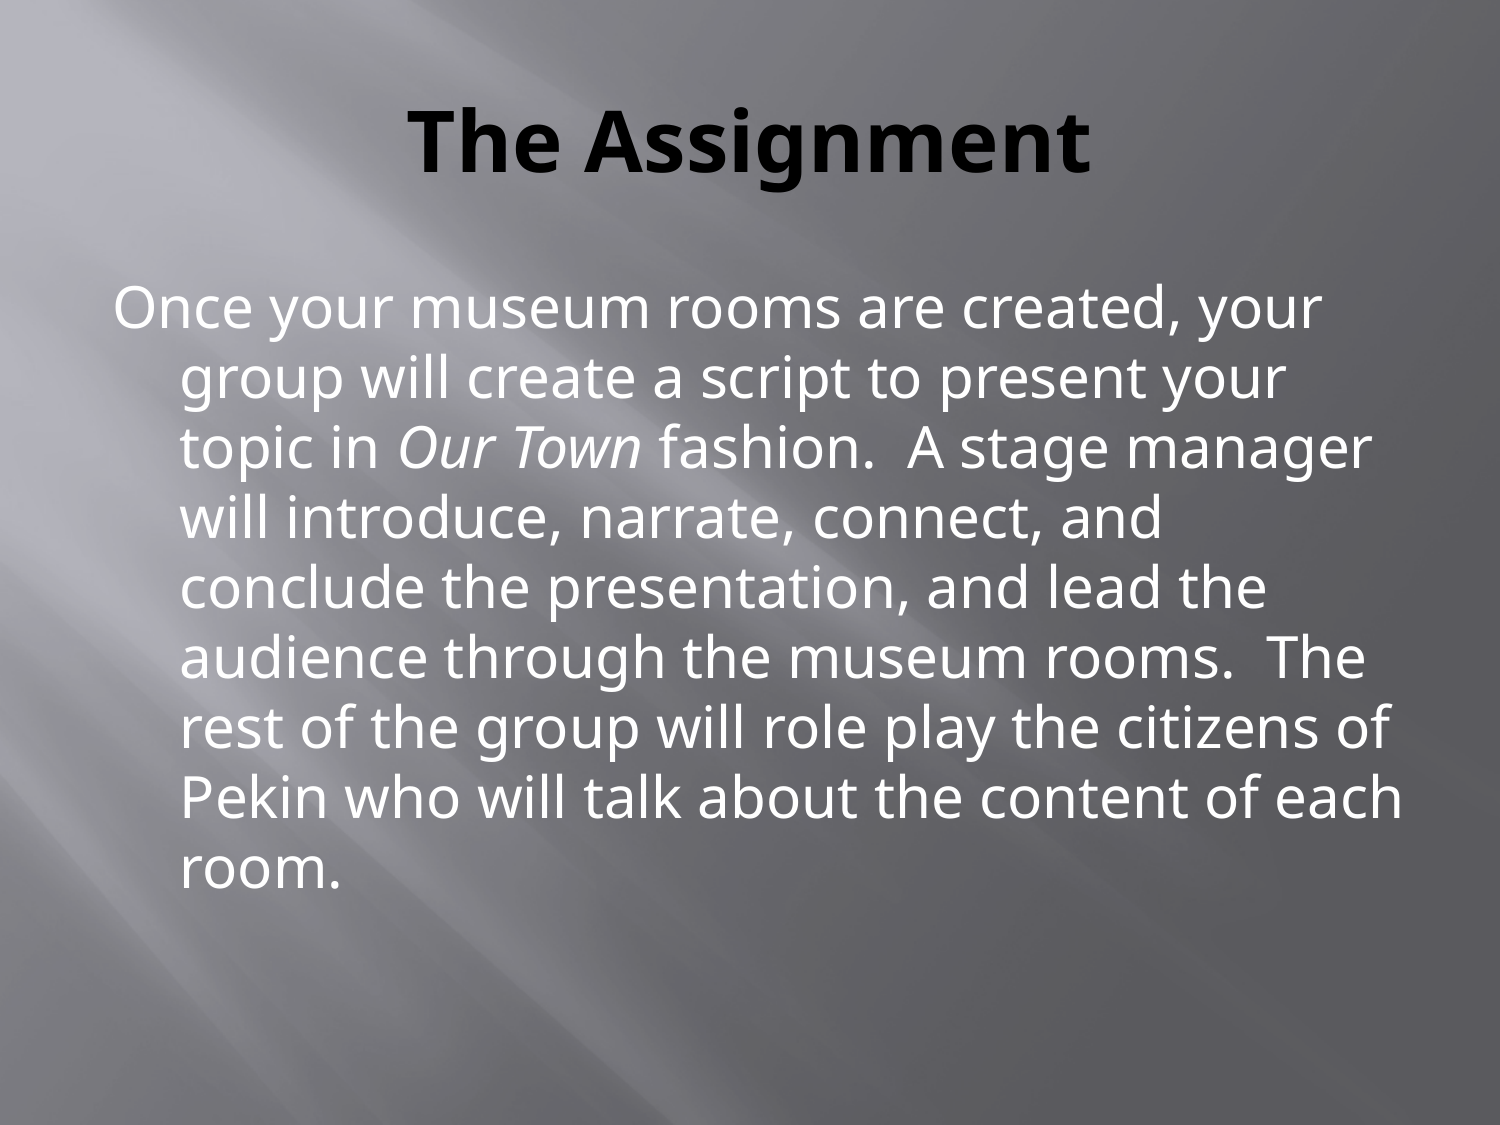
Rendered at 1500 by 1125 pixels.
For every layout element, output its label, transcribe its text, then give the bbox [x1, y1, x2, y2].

title The Assignment [75, 45, 1425, 233]
list Once your museum rooms are created, your group will create a script to present your topic in Our Town fashion. A stage manager will introduce, narrate, connect, and conclude the presentation, and lead the audience through the museum rooms. The rest of the group will role play the citizens of Pekin who will talk about the content of each room. [75, 262, 1425, 1035]
